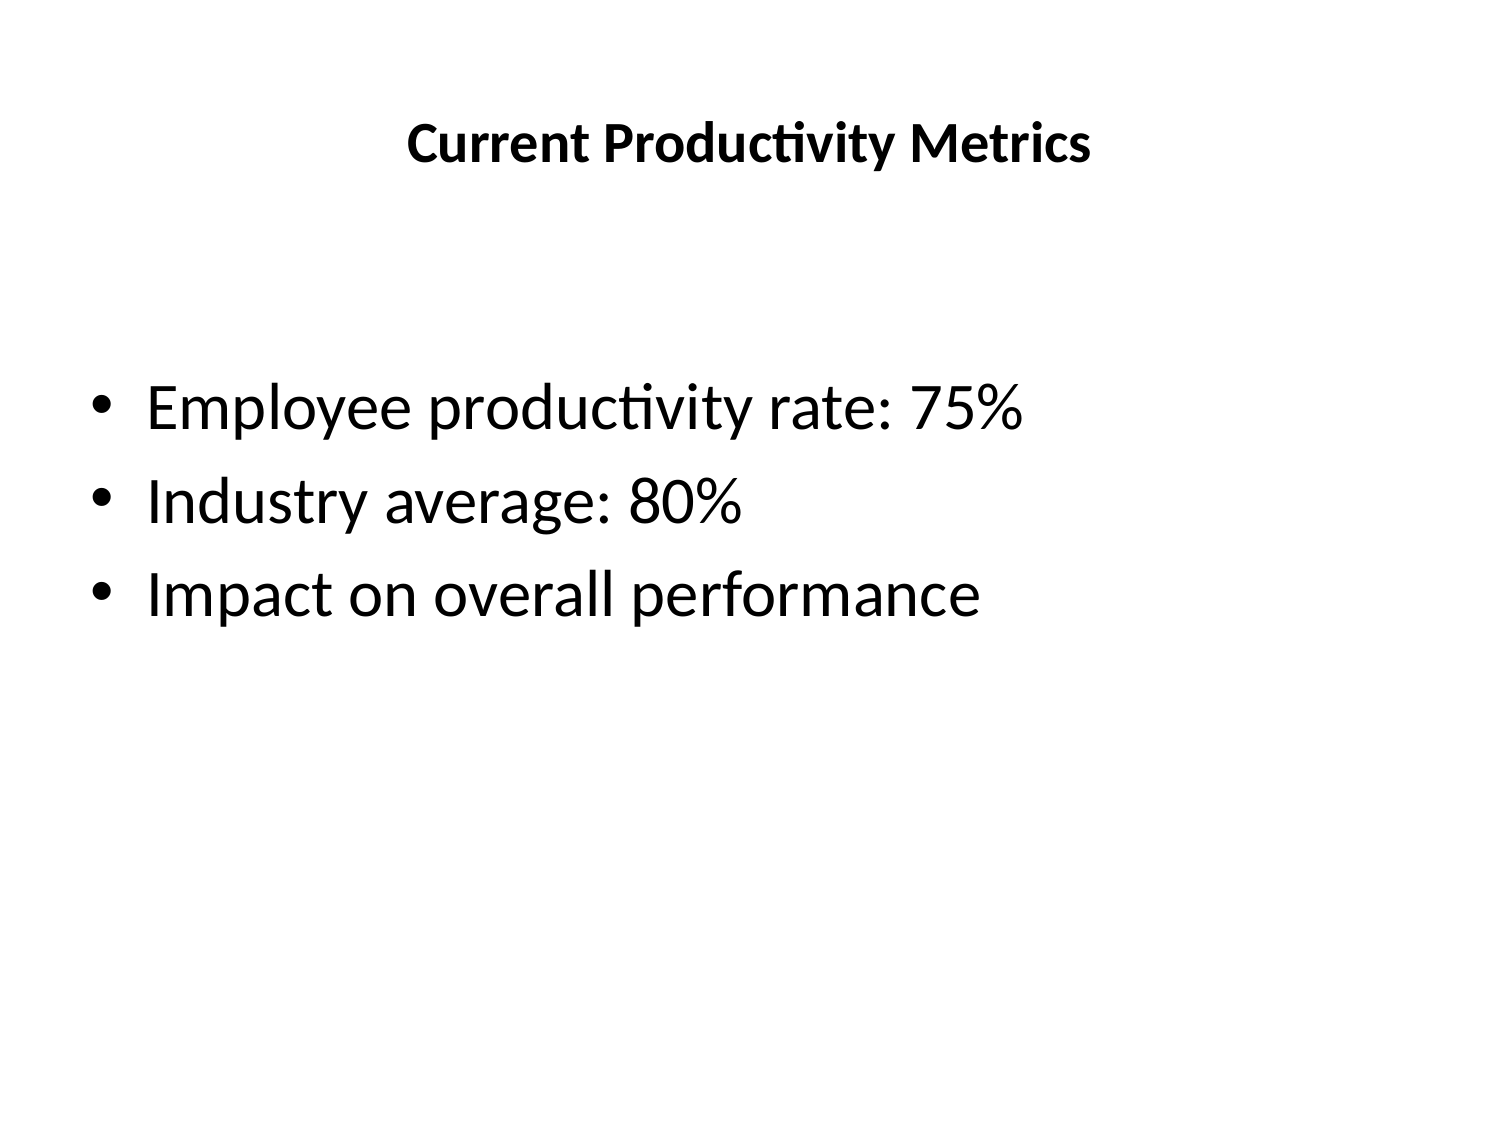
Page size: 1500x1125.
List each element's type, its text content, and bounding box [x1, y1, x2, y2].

title Current Productivity Metrics [75, 45, 1425, 233]
list Employee productivity rate: 75% Industry average: 80% Impact on overall performance [75, 262, 1425, 1005]
